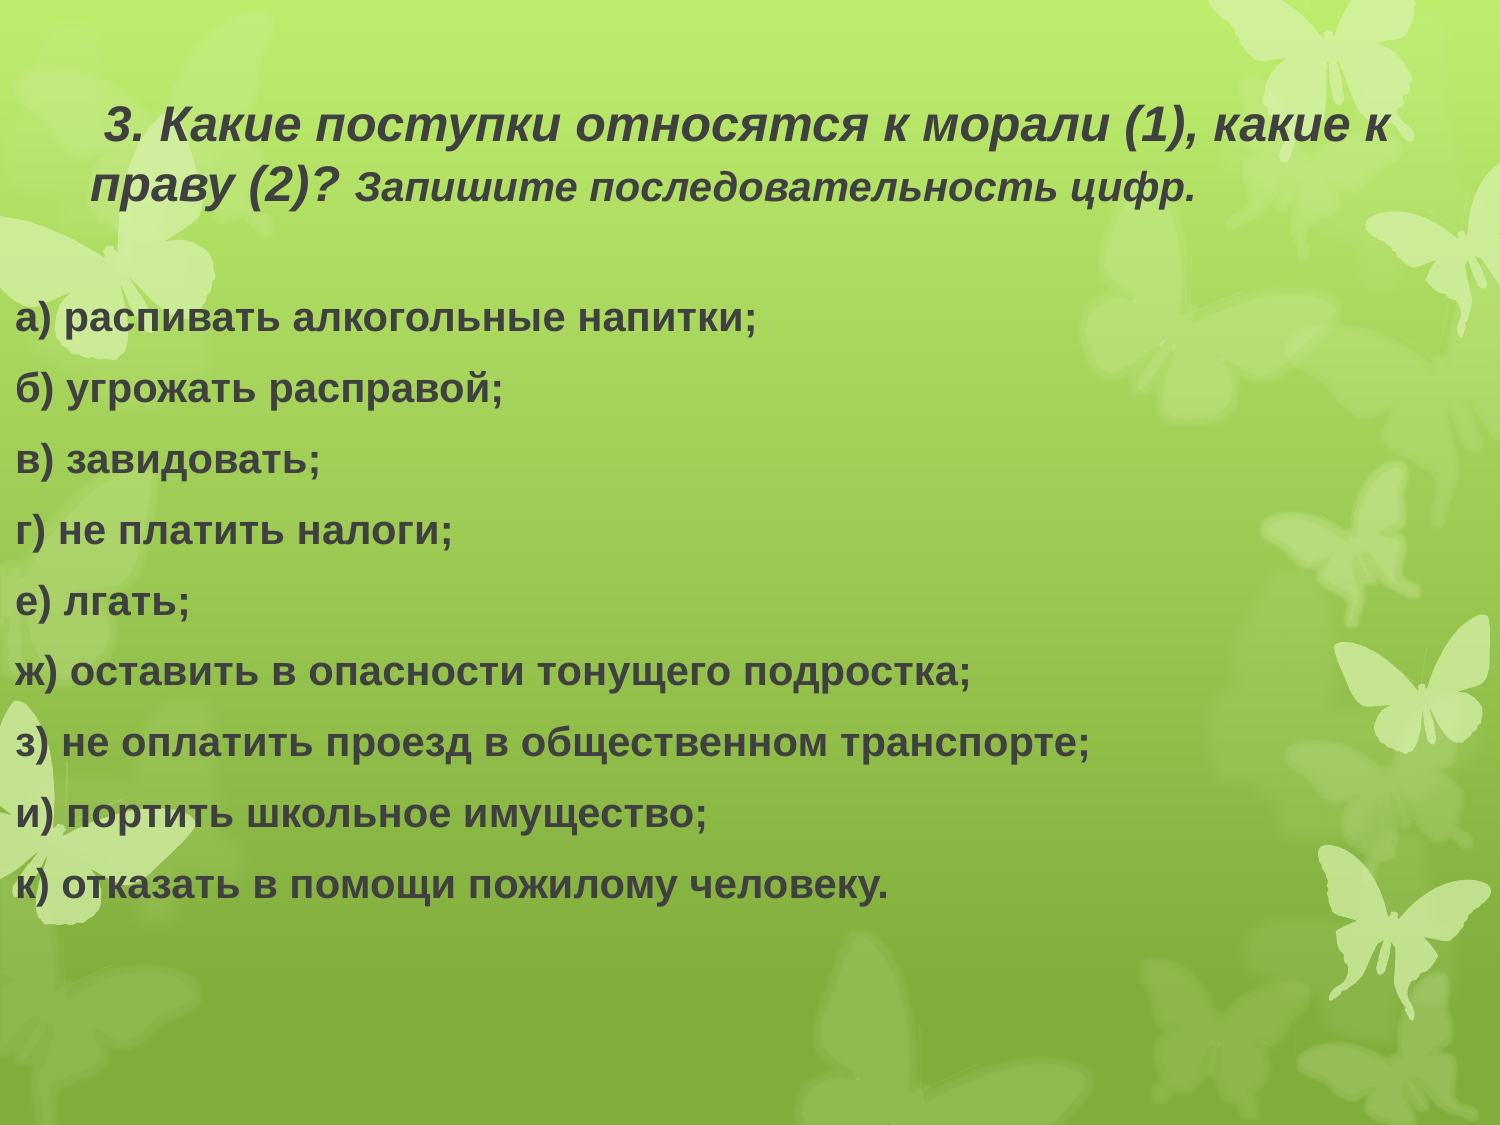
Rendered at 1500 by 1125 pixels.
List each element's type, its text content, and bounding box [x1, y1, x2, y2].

title 3. Какие поступки относятся к морали (1), какие к праву (2)? Запишите последовательность цифр. [75, 30, 1425, 232]
list а) распивать алкогольные напитки; б) угрожать расправой; в) завидовать; г) не платить налоги; е) лгать; ж) оставить в опасности тонущего подростка; з) не оплатить проезд в общественном транспорте; и) портить школьное имущество; к) отказать в помощи пожилому человеку. [0, 262, 1425, 1005]
